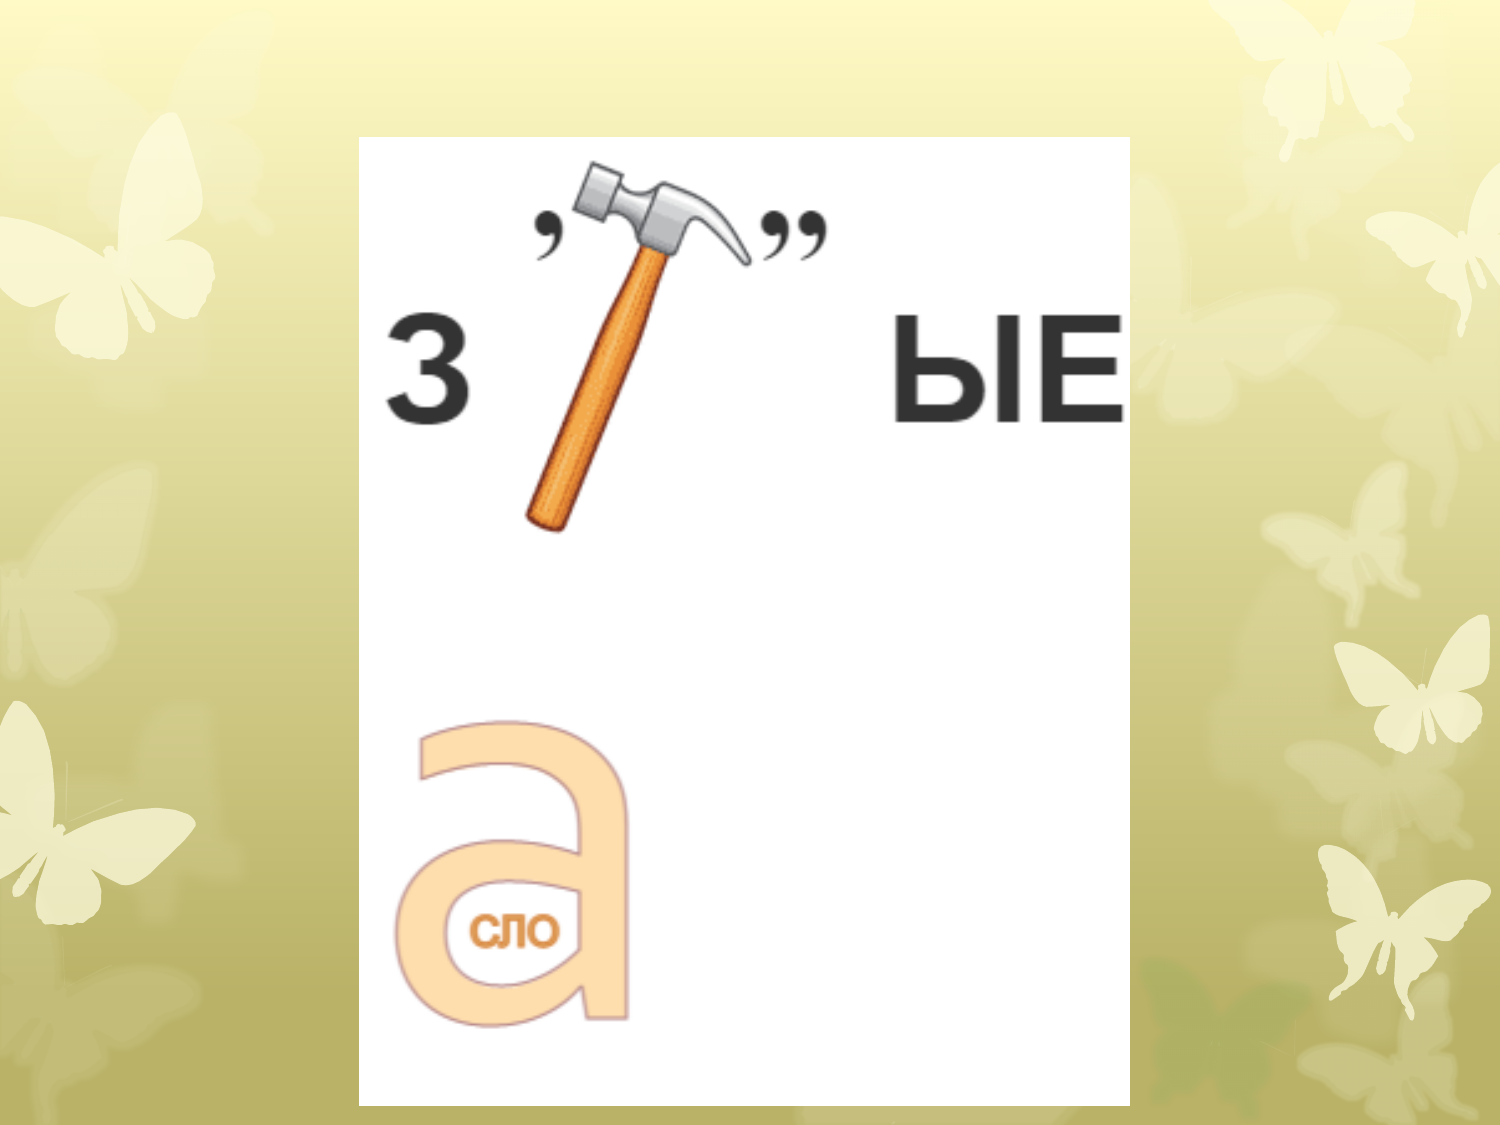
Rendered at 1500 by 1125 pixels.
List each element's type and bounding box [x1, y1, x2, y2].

list [358, 136, 1130, 1107]
